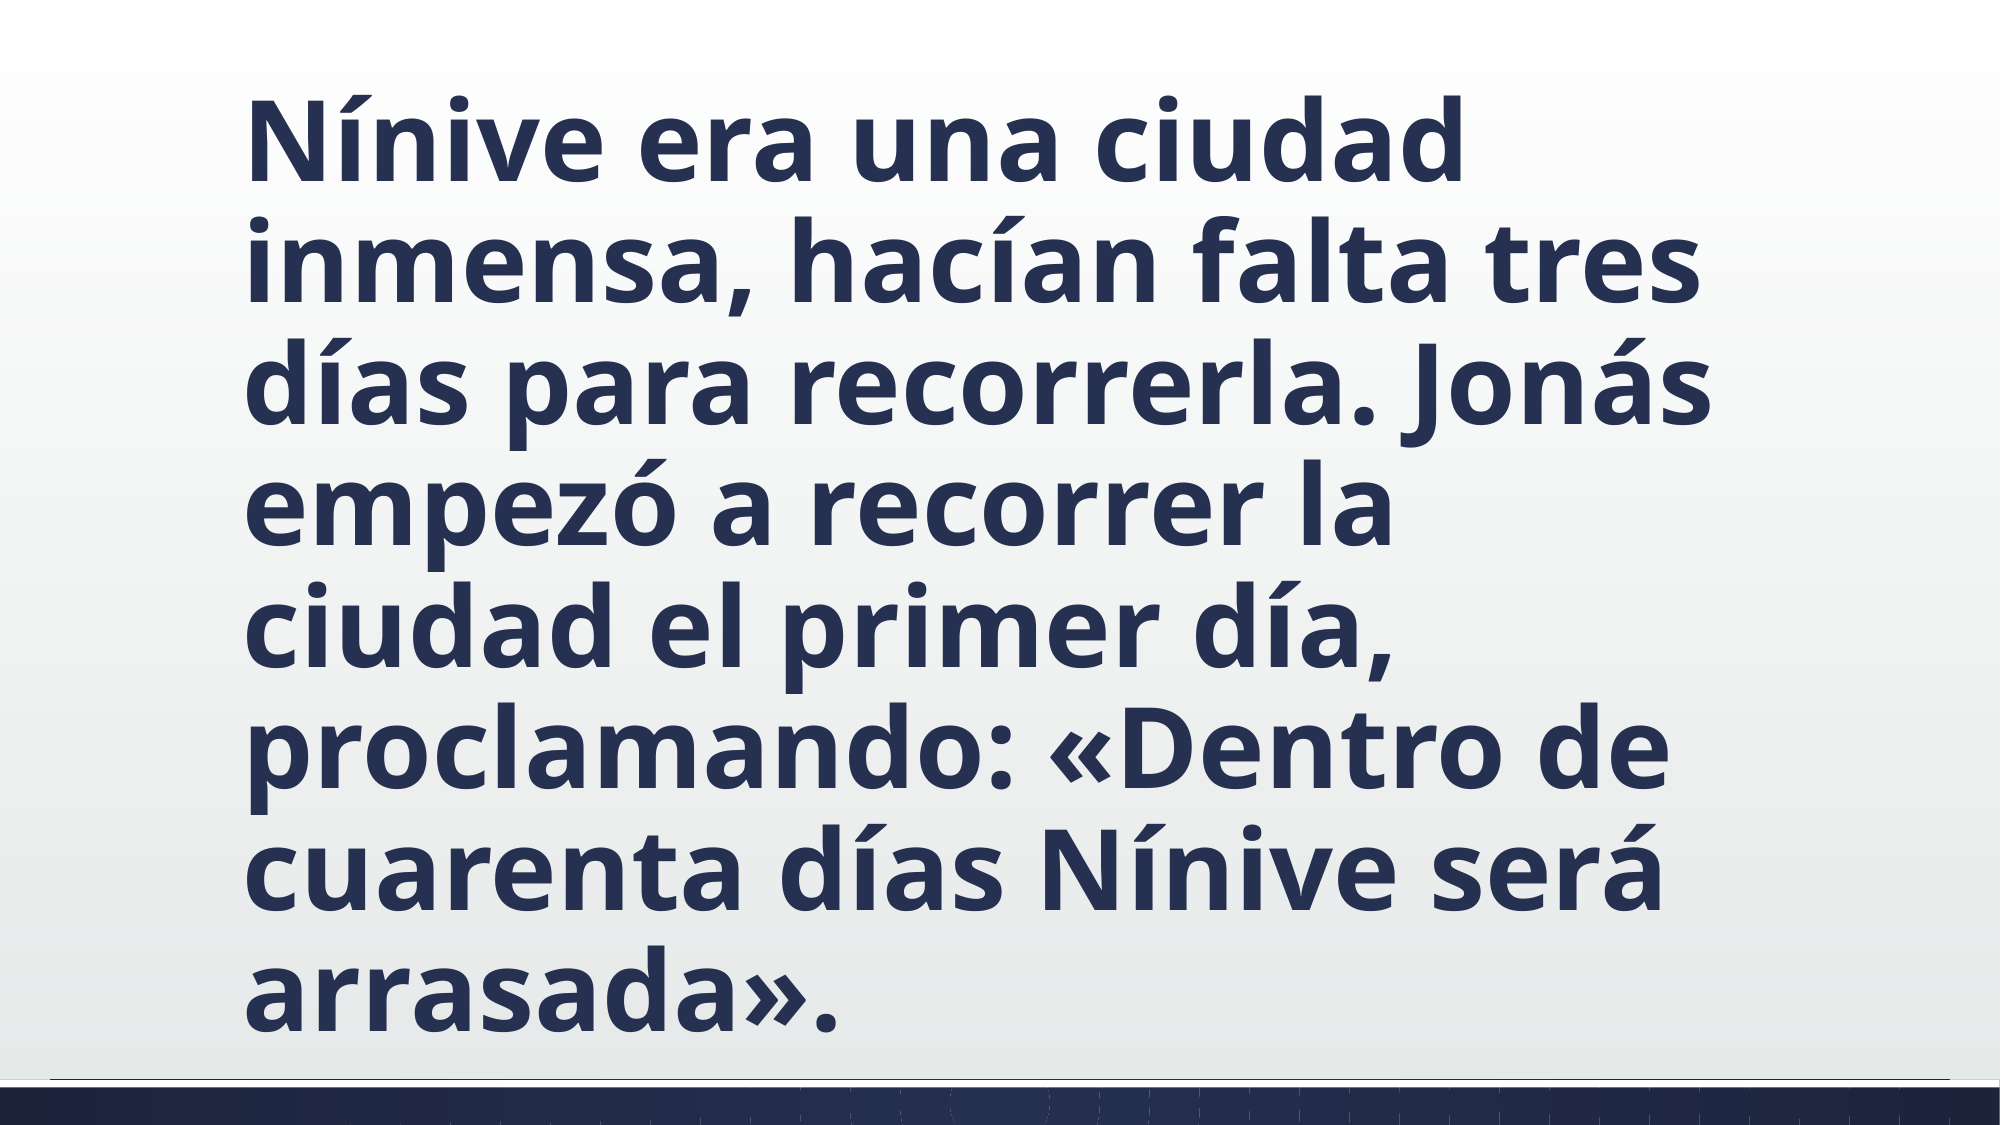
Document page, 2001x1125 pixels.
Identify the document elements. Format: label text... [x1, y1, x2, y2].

list Nínive era una ciudad inmensa, hacían falta tres días para recorrerla. Jonás empezó a recorrer la ciudad el primer día, proclamando: «Dentro de cuarenta días Nínive será arrasada». [219, 76, 1780, 990]
